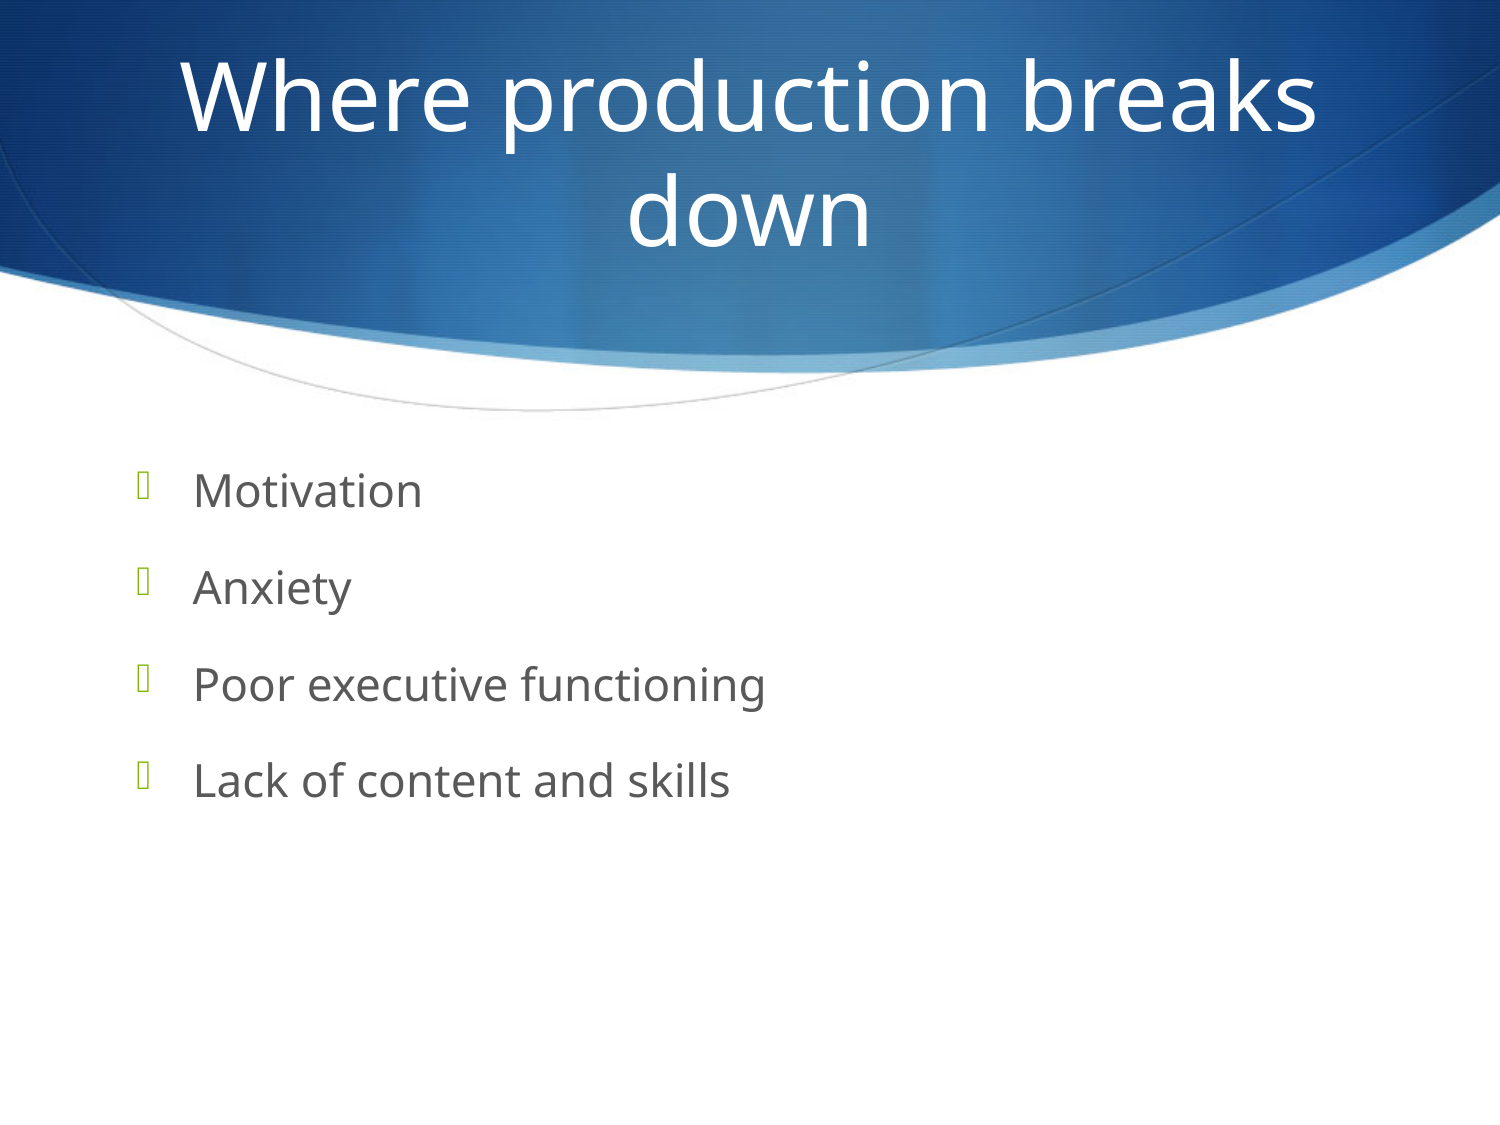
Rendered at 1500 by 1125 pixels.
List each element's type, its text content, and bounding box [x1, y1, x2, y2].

title Where production breaks down [75, 56, 1425, 245]
list Motivation Anxiety Poor executive functioning Lack of content and skills [121, 454, 1379, 991]
picture [0, 0, 1500, 1125]
